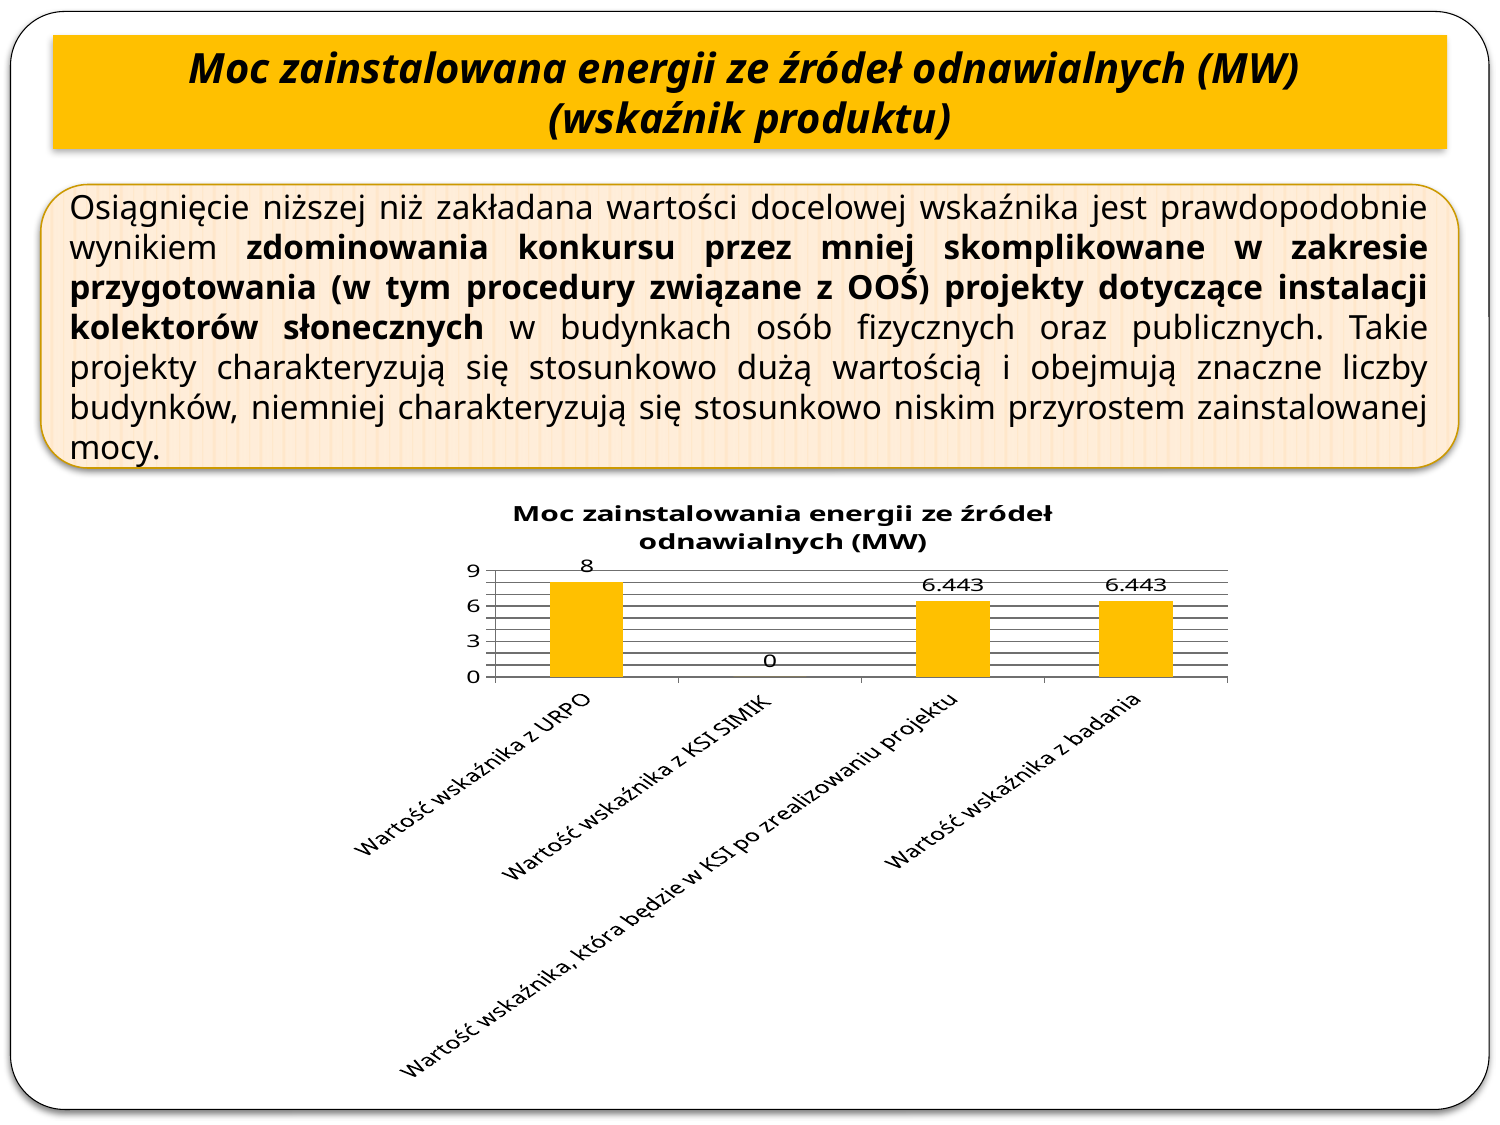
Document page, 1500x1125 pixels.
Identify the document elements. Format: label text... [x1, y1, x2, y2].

text_box [374, 282, 1125, 342]
text_box Moc zainstalowana energii ze źródeł odnawialnych (MW) (wskaźnik produktu) [53, 35, 1448, 149]
text_box Osiągnięcie niższej niż zakładana wartości docelowej wskaźnika jest prawdopodobnie wynikiem zdominowania konkursu przez mniej skomplikowane w zakresie przygotowania (w tym procedury związane z OOŚ) projekty dotyczące instalacji kolektorów słonecznych w budynkach osób fizycznych oraz publicznych. Takie projekty charakteryzują się stosunkowo dużą wartością i obejmują znaczne liczby budynków, niemniej charakteryzują się stosunkowo niskim przyrostem zainstalowanej mocy. [39, 183, 1460, 469]
chart [318, 479, 1247, 1084]
